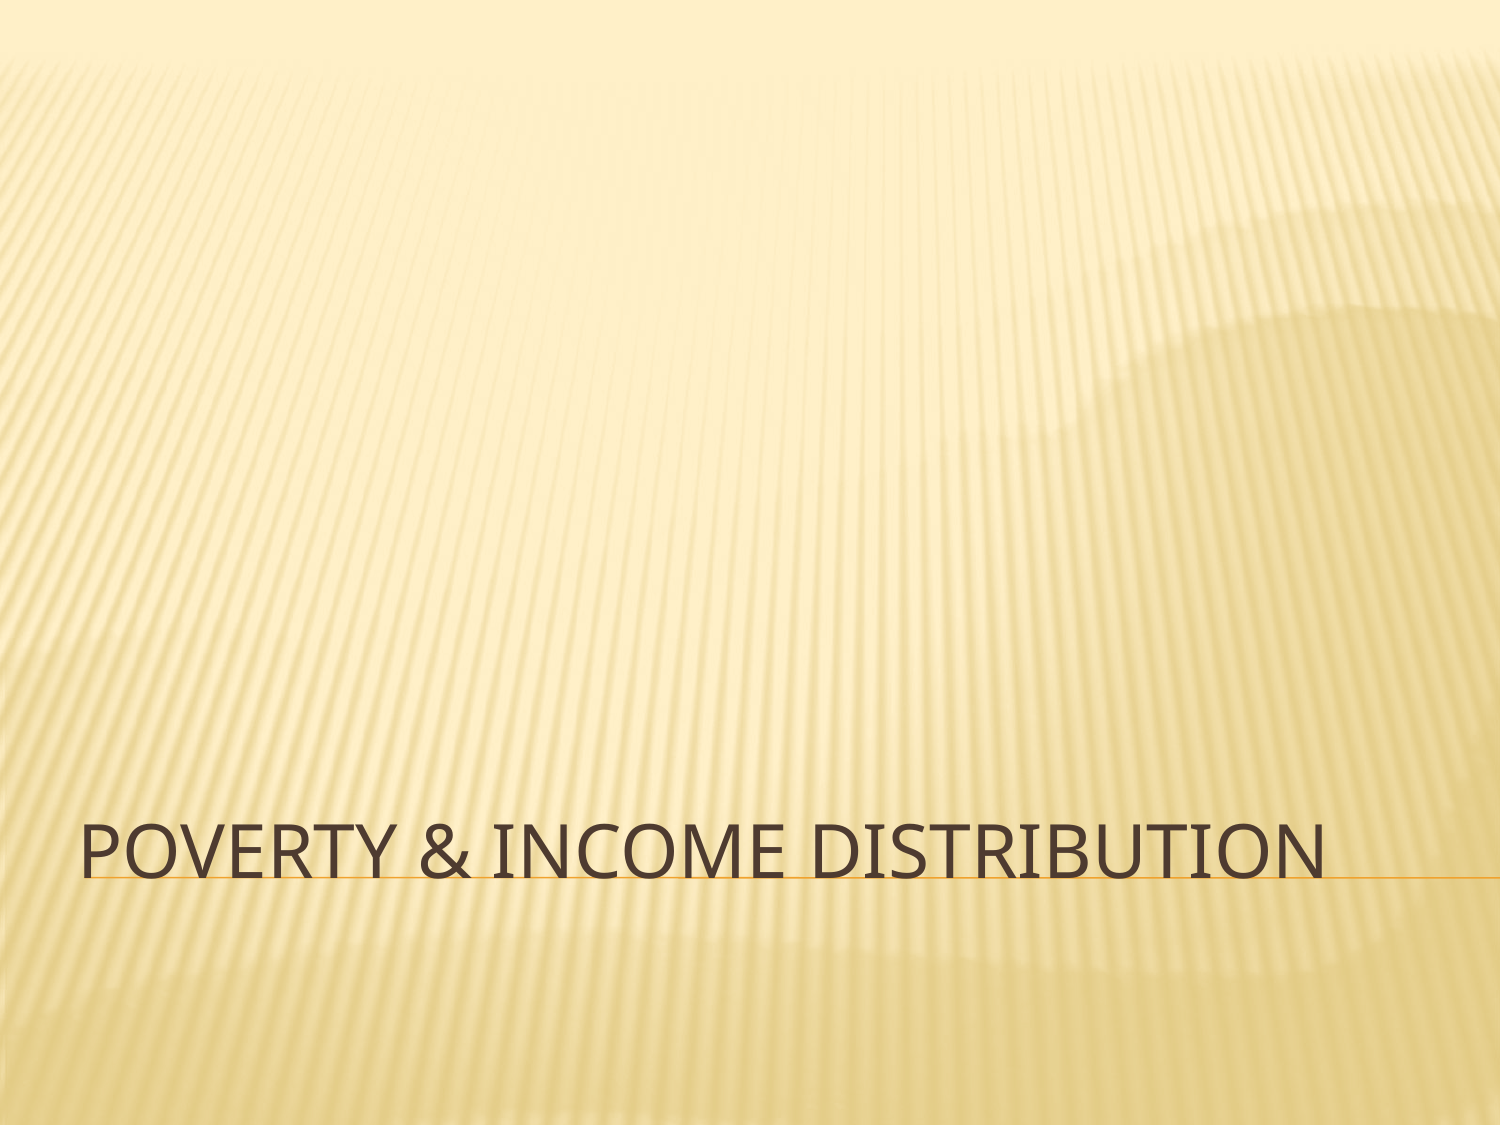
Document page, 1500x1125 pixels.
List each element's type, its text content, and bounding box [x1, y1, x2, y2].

title Poverty & Income Distribution [62, 796, 1450, 997]
